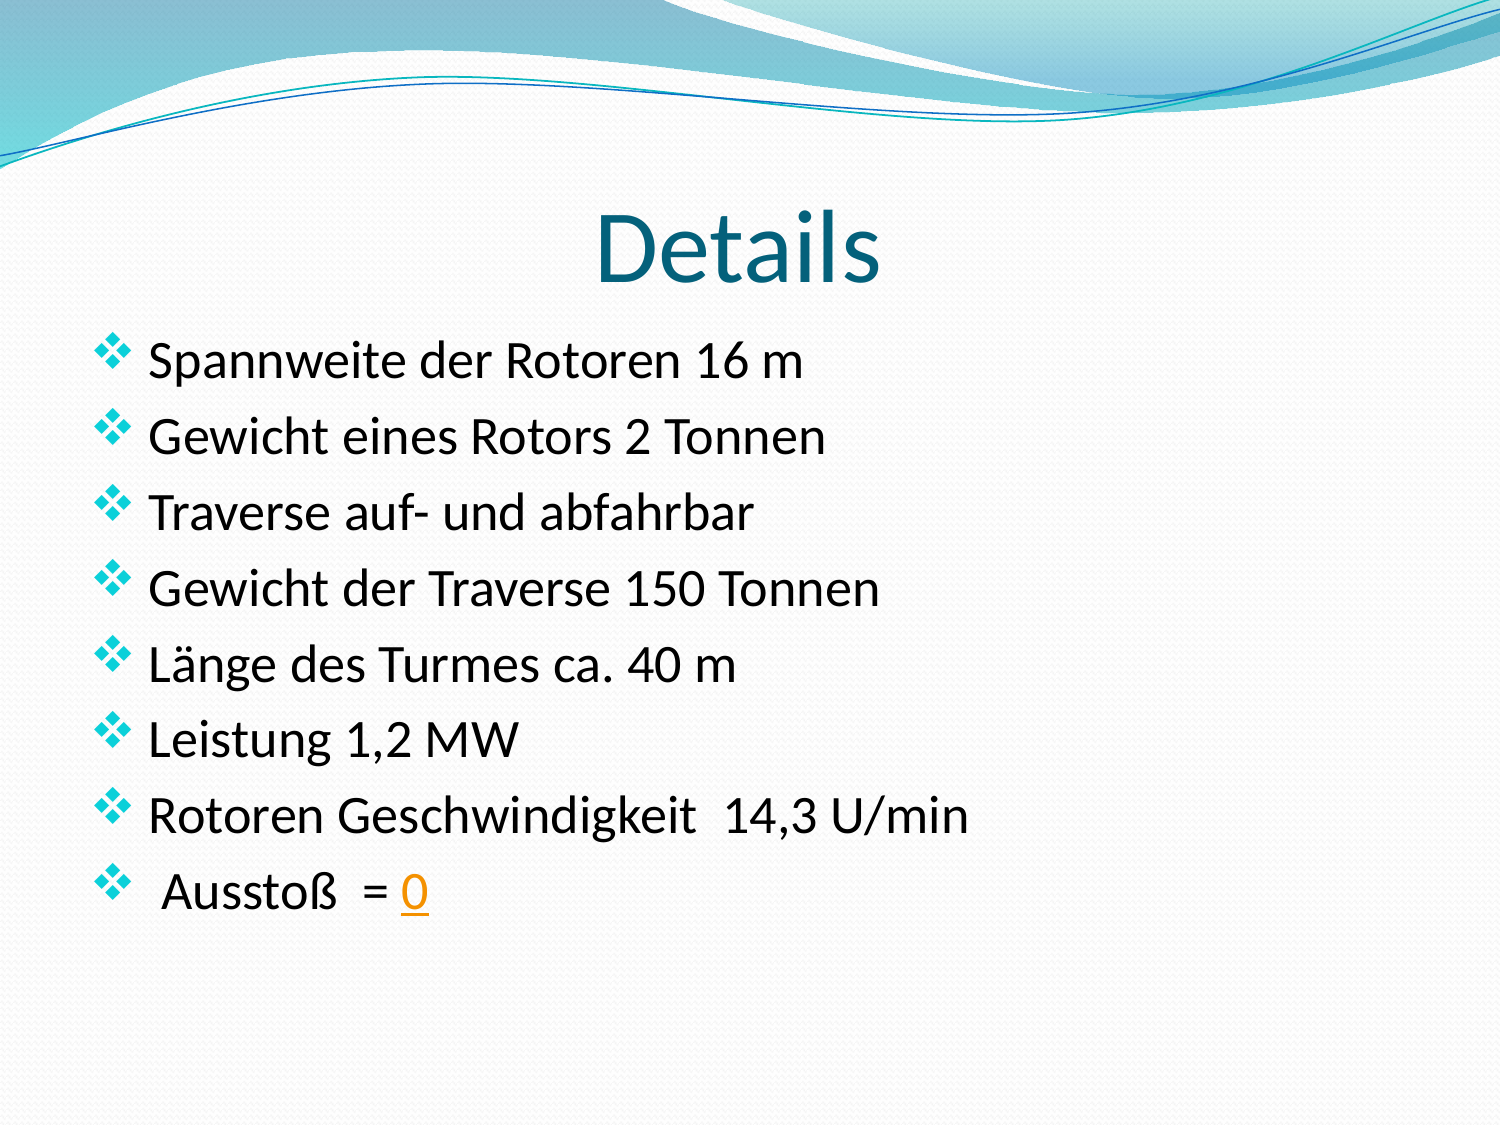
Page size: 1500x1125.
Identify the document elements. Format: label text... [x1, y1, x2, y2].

title Details [75, 115, 1425, 303]
